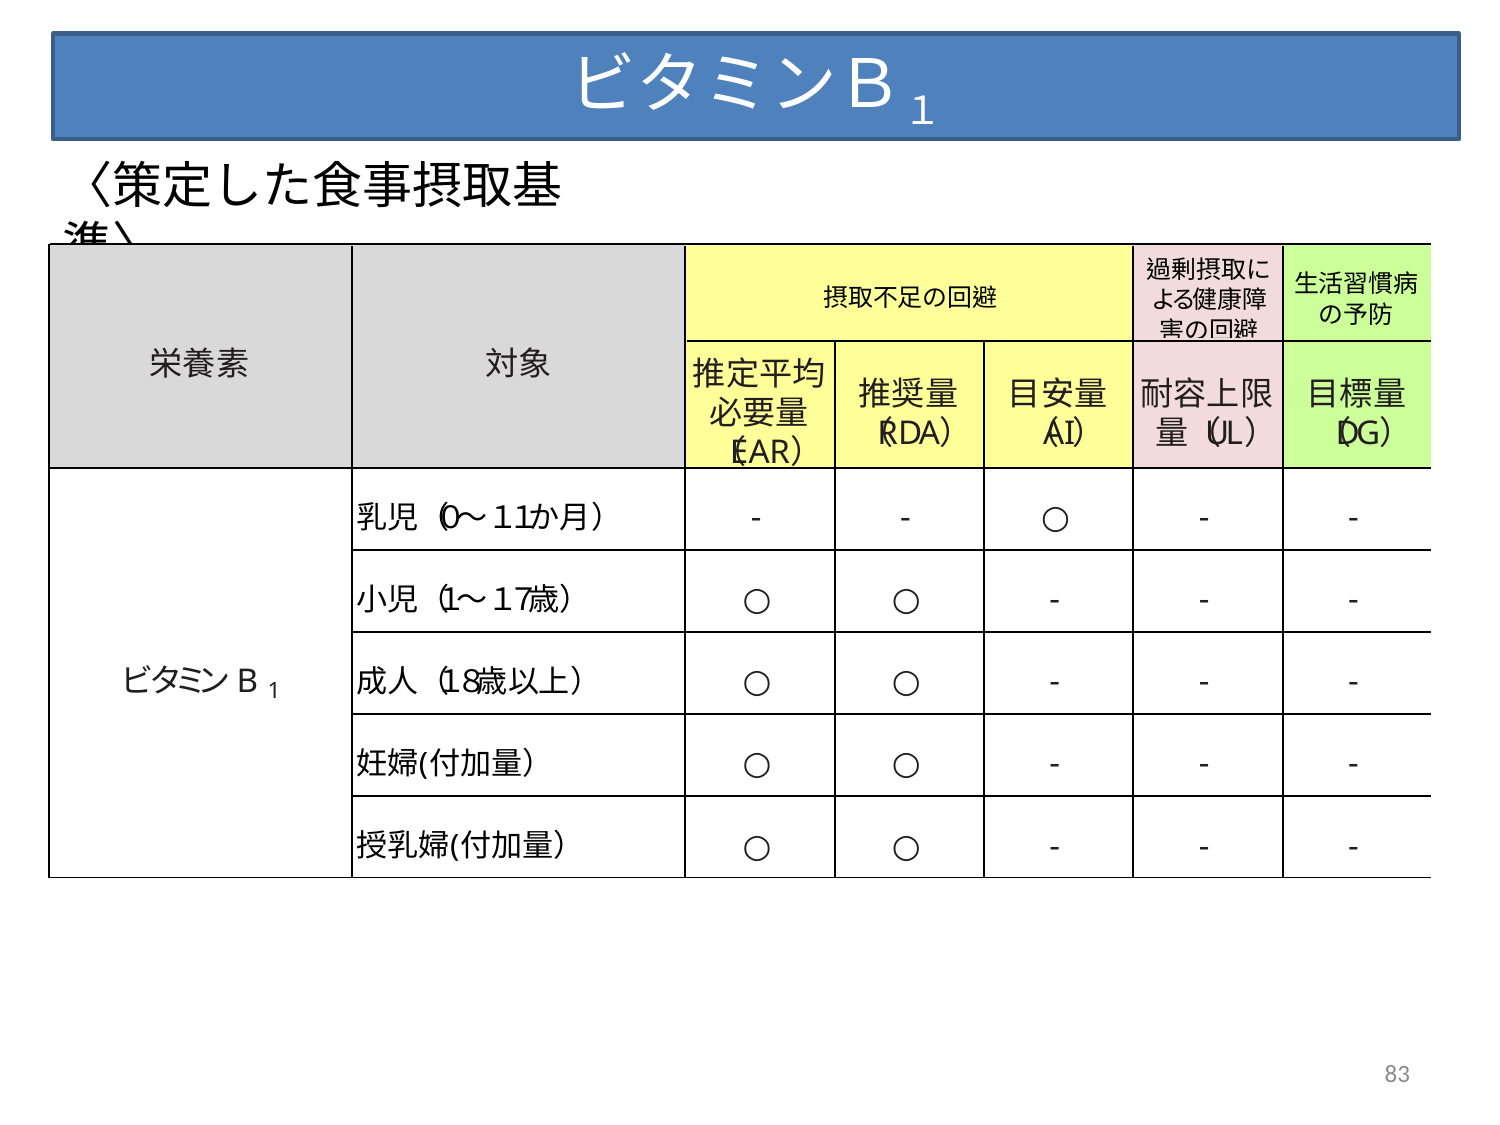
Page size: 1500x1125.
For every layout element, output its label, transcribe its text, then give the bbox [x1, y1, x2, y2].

slide_number 83 [1074, 1042, 1425, 1103]
text_box ビタミンＢ１ [51, 31, 1461, 141]
text_box 〈策定した食事摂取基準〉 [47, 146, 651, 242]
picture [47, 243, 1436, 882]
